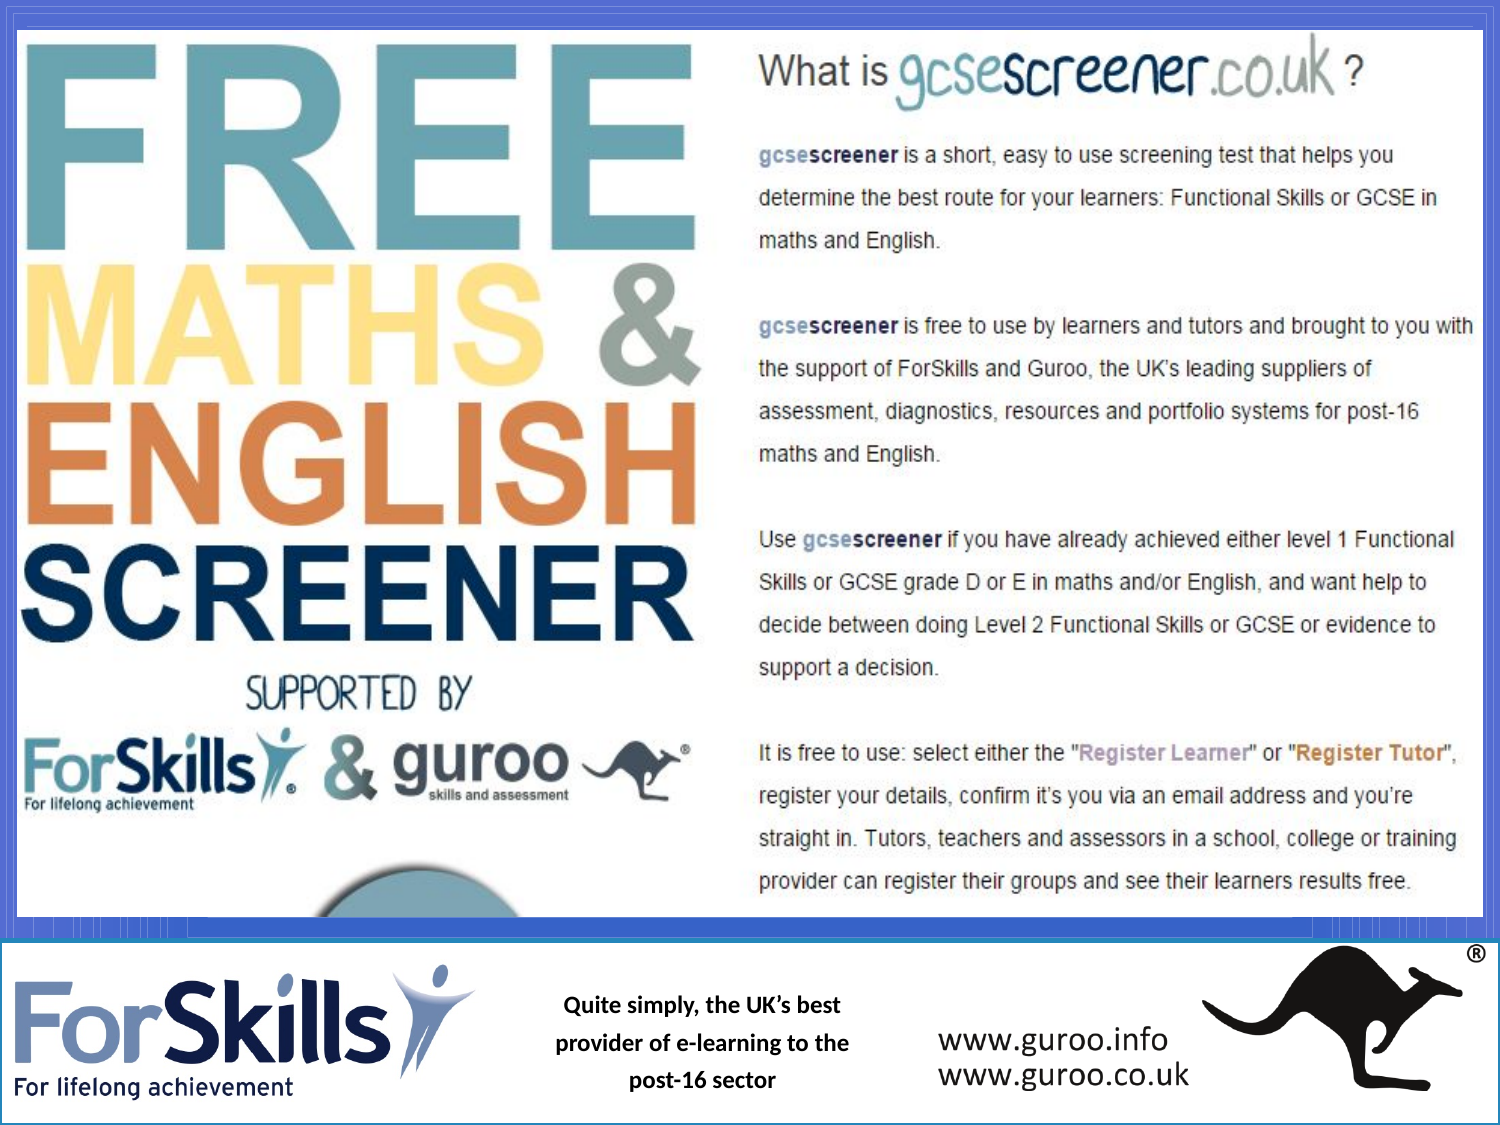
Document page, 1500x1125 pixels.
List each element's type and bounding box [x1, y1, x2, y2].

picture [17, 30, 1483, 918]
picture [938, 943, 1486, 1091]
picture [10, 959, 479, 1103]
